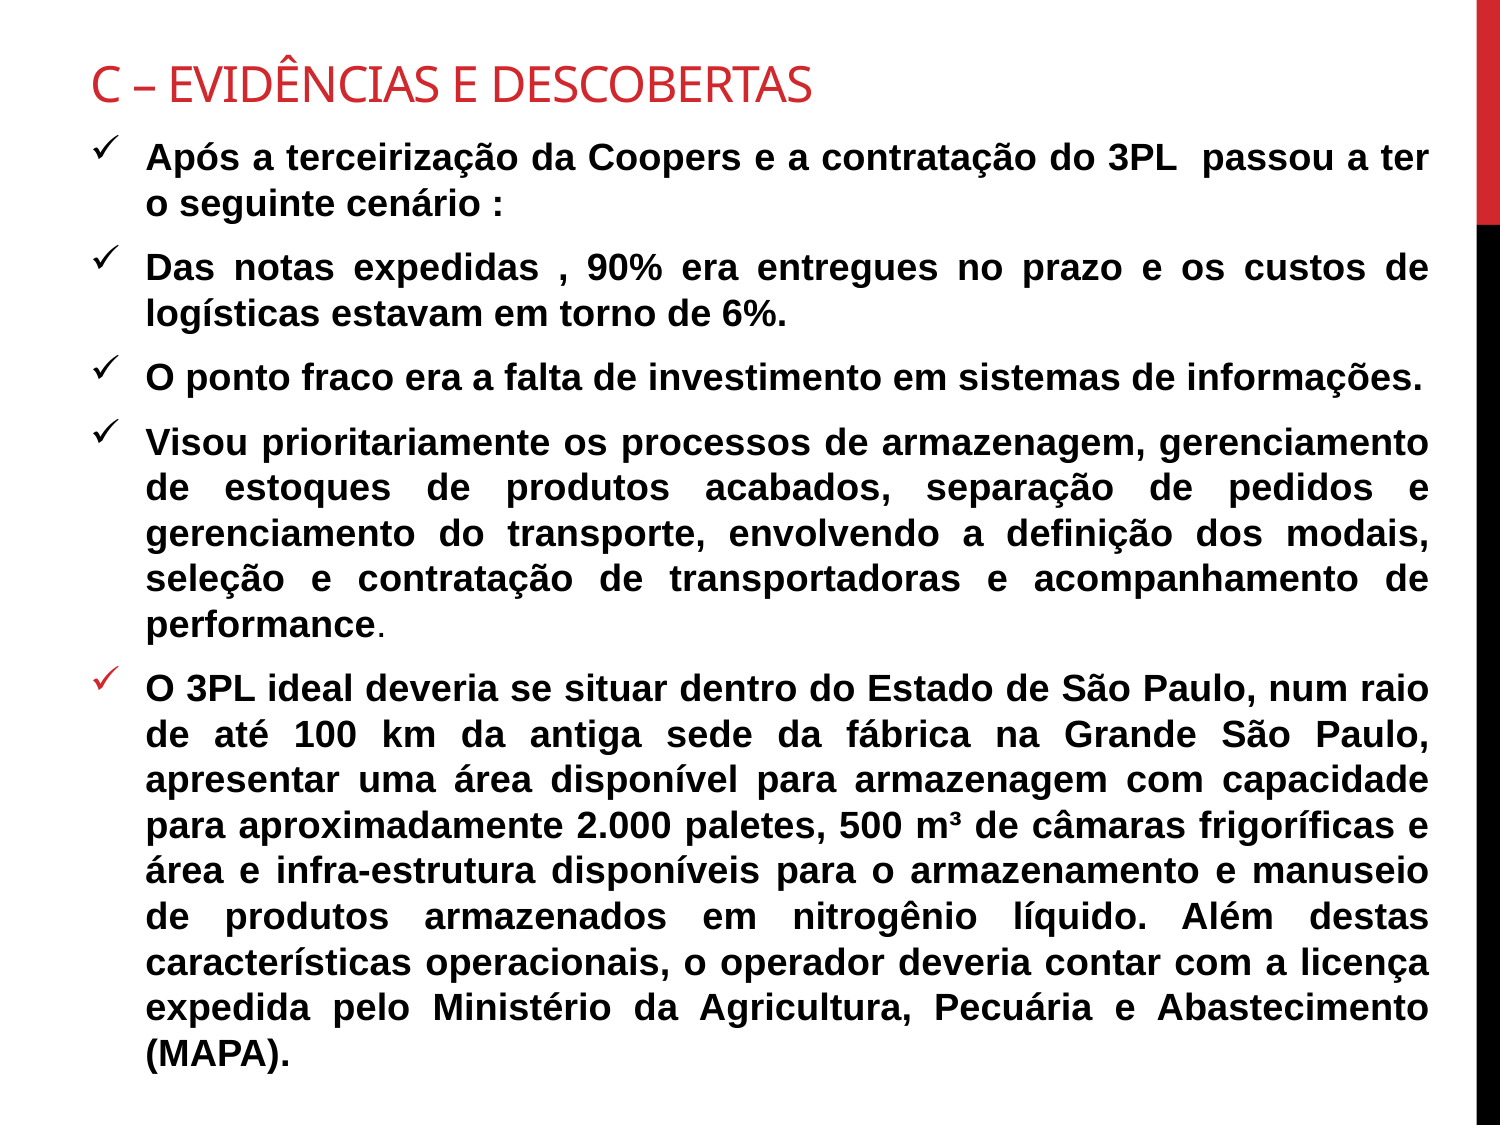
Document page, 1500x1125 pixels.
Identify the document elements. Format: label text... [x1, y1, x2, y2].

title C – Evidências e Descobertas [75, 30, 1025, 121]
list Após a terceirização da Coopers e a contratação do 3PL passou a ter o seguinte cenário : Das notas expedidas , 90% era entregues no prazo e os custos de logísticas estavam em torno de 6%. O ponto fraco era a falta de investimento em sistemas de informações. Visou prioritariamente os processos de armazenagem, gerenciamento de estoques de produtos acabados, separação de pedidos e gerenciamento do transporte, envolvendo a definição dos modais, seleção e contratação de transportadoras e acompanhamento de performance. O 3PL ideal deveria se situar dentro do Estado de São Paulo, num raio de até 100 km da antiga sede da fábrica na Grande São Paulo, apresentar uma área disponível para armazenagem com capacidade para aproximadamente 2.000 paletes, 500 m³ de câmaras frigoríficas e área e infra-estrutura disponíveis para o armazenamento e manuseio de produtos armazenados em nitrogênio líquido. Além destas características operacionais, o operador deveria contar com a licença expedida pelo Ministério da Agricultura, Pecuária e Abastecimento (MAPA). [75, 125, 1447, 1125]
